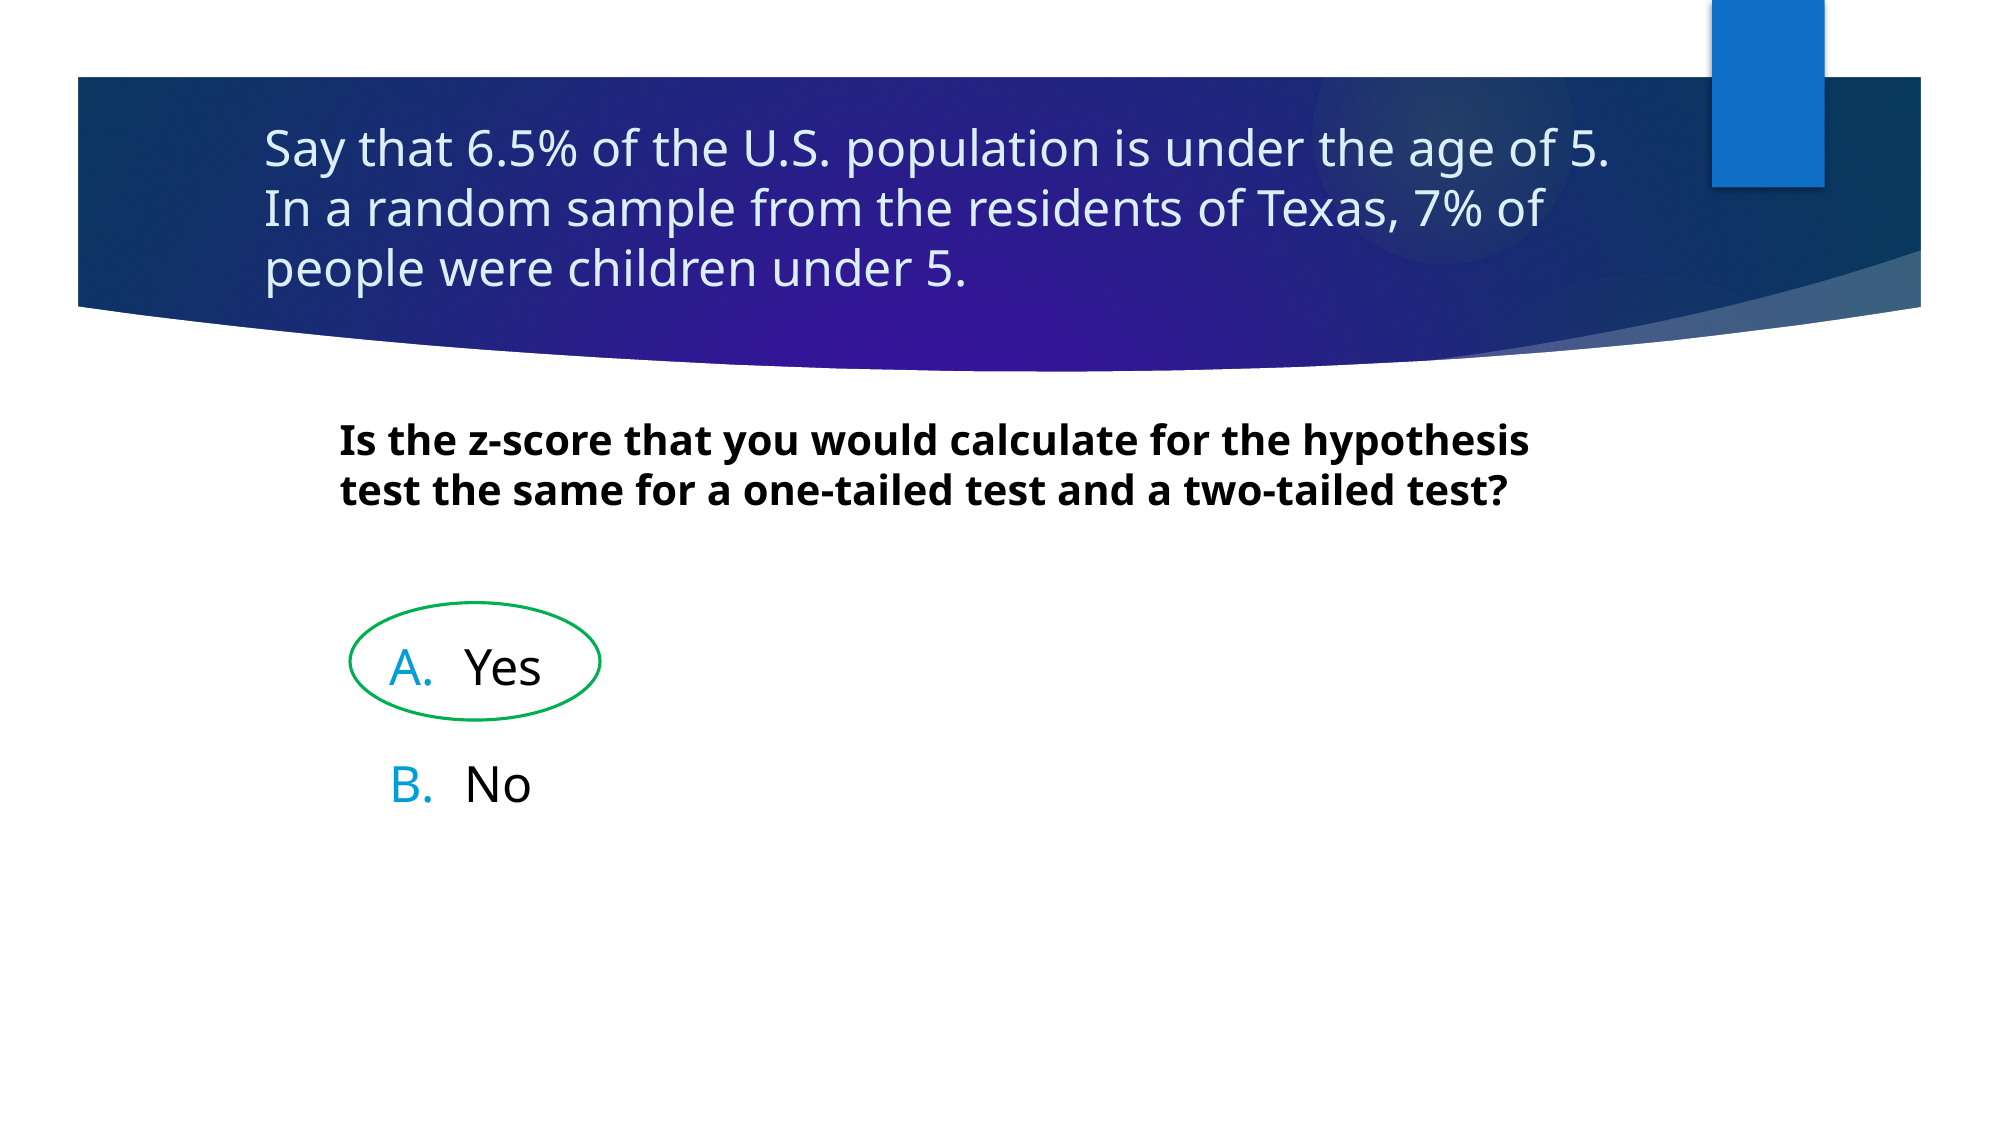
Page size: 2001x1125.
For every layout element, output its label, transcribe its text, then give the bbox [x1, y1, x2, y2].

text_box Is the z-score that you would calculate for the hypothesis test the same for a one-tailed test and a two-tailed test? [324, 406, 1637, 521]
text_box Yes No [375, 607, 650, 821]
title Say that 6.5% of the U.S. population is under the age of 5. In a random sample from the residents of Texas, 7% of people were children under 5. [249, 112, 1662, 300]
text_box [420, 601, 530, 607]
text_box [348, 624, 375, 699]
